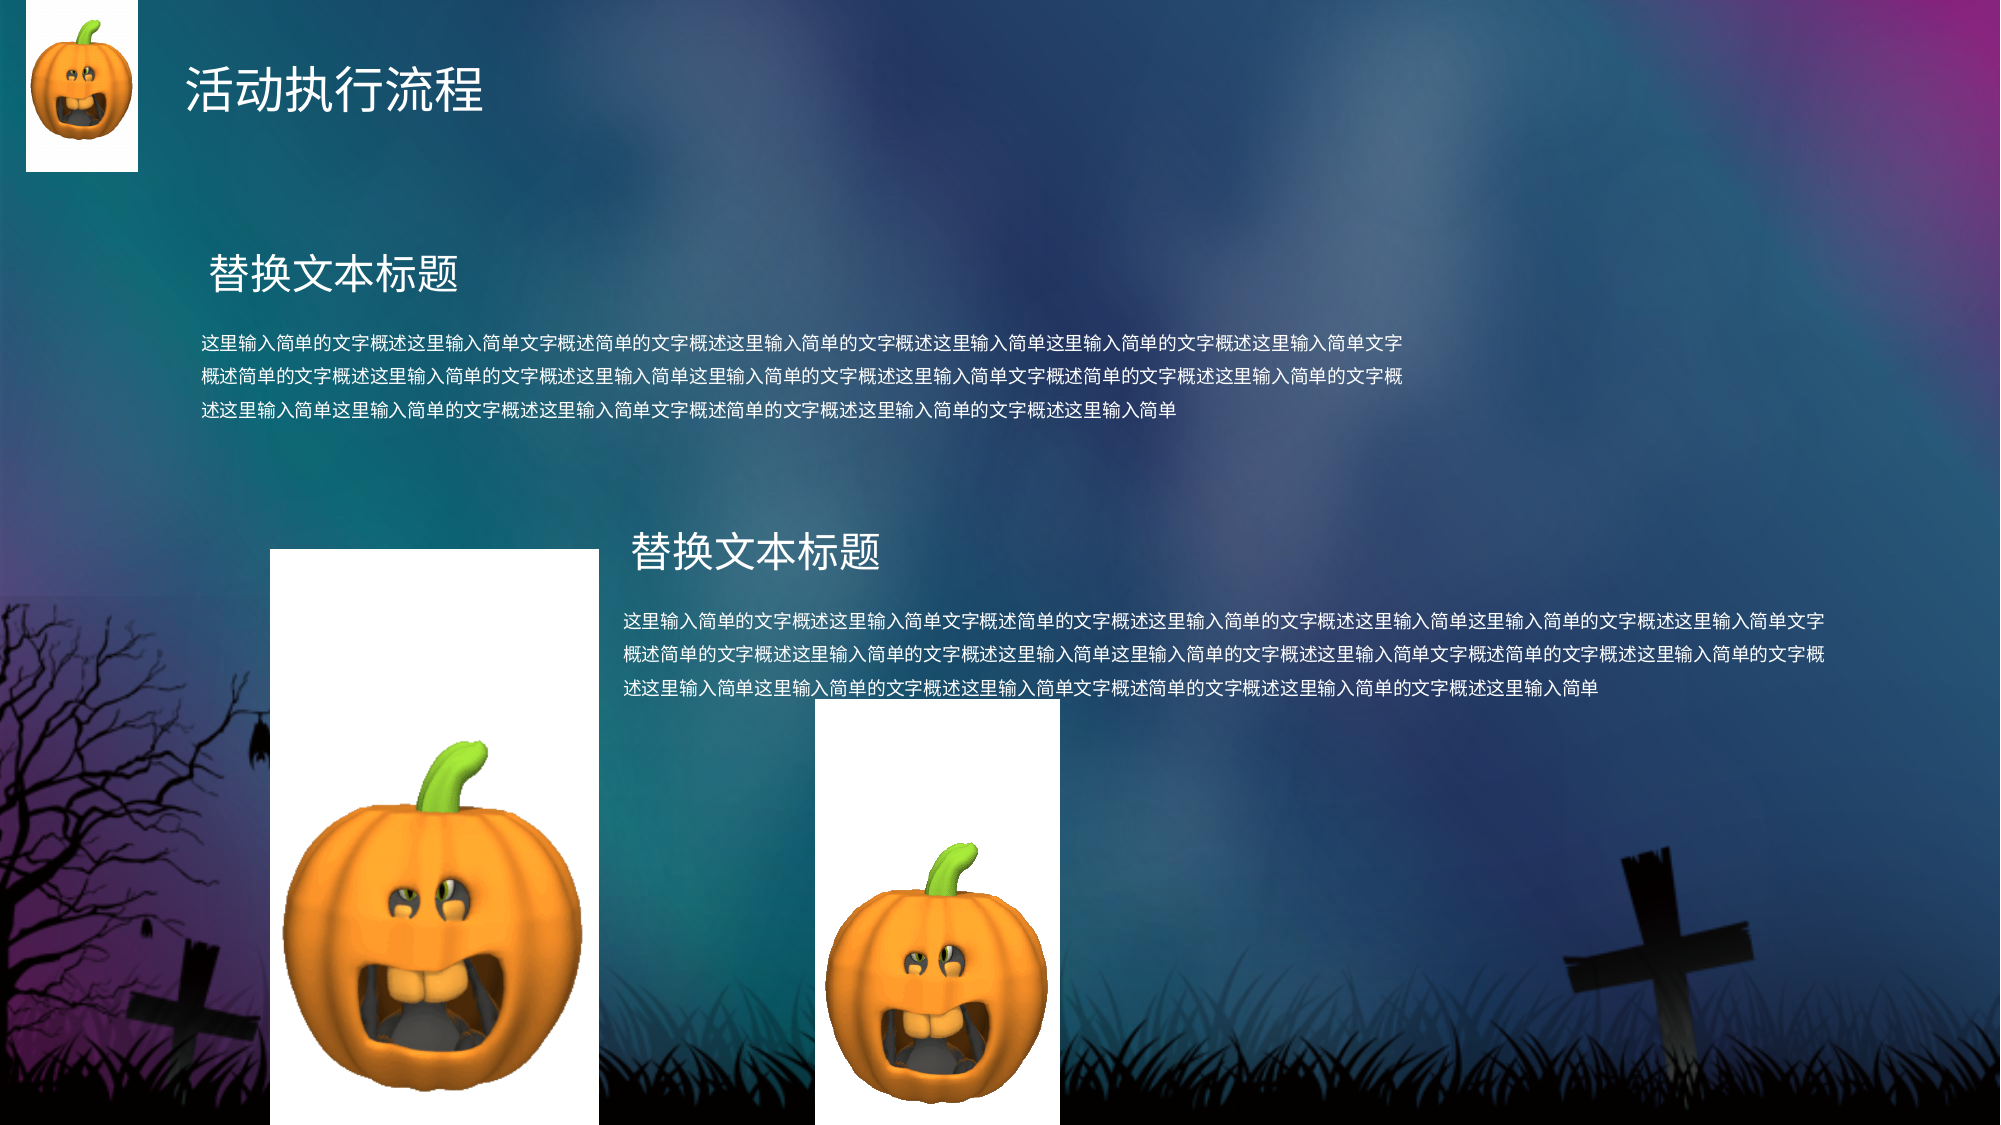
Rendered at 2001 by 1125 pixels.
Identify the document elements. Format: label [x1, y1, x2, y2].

text_box [26, 0, 501, 172]
text_box [186, 240, 1435, 464]
text_box [608, 518, 1857, 743]
text_box [0, 549, 2000, 1125]
picture [0, 0, 2000, 549]
